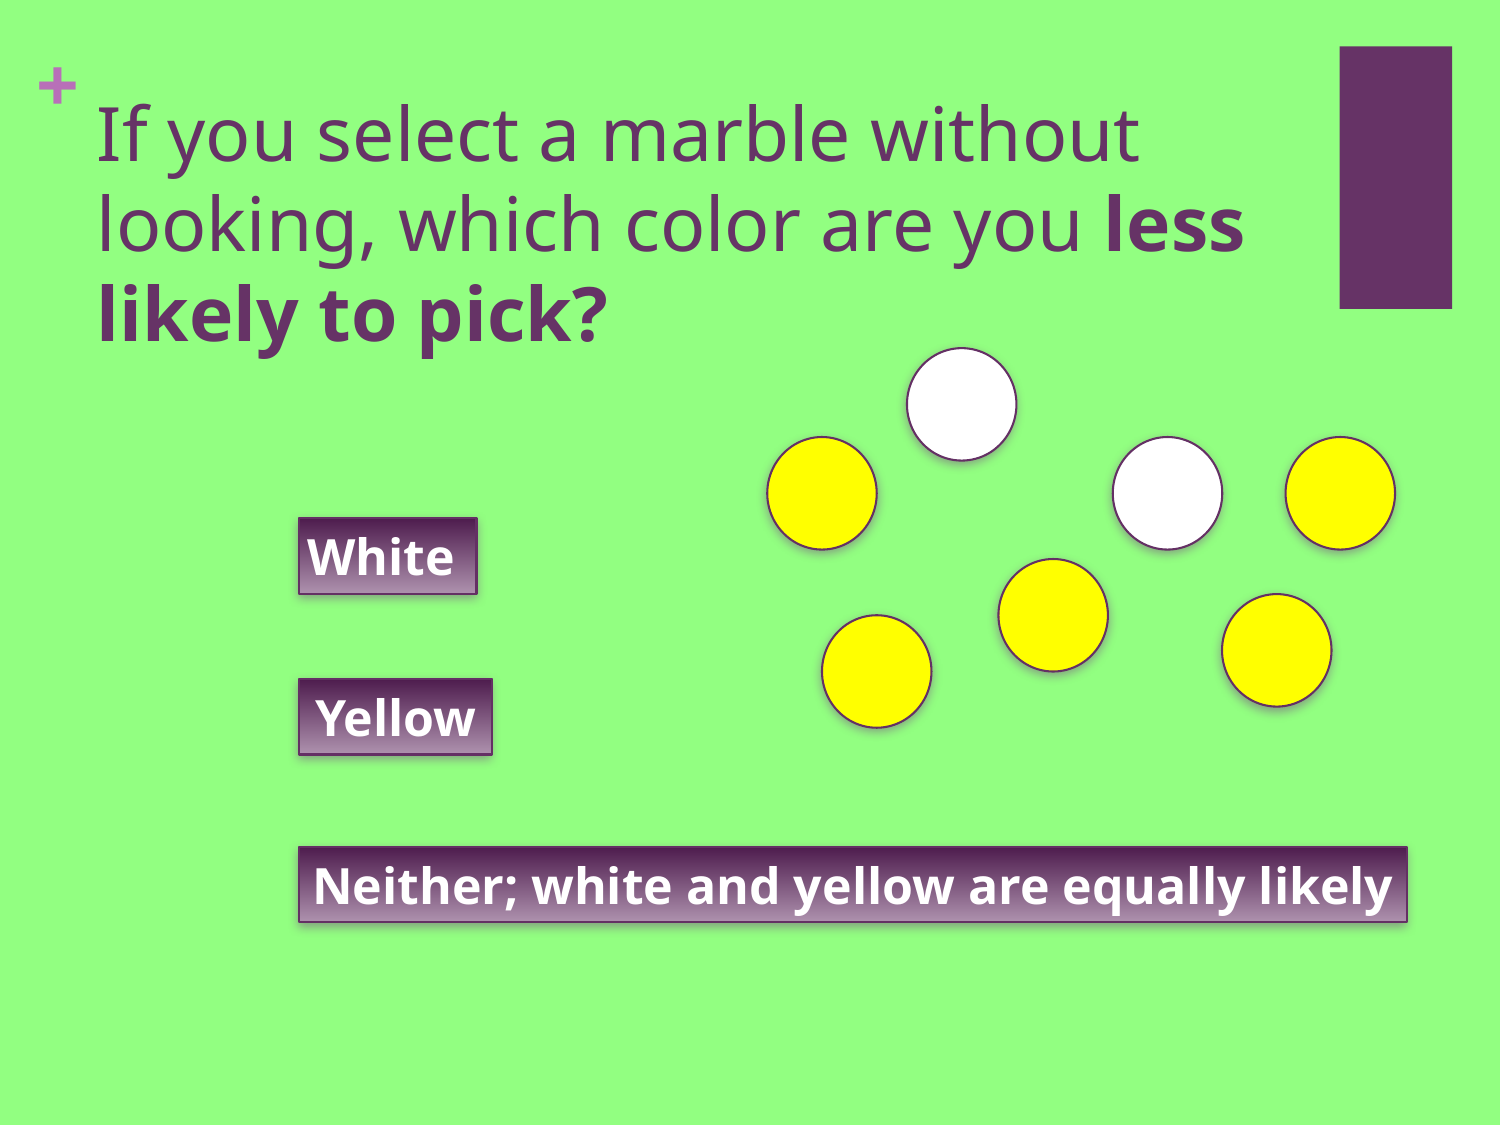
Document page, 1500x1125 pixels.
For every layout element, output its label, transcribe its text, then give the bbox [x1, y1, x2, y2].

text_box [766, 435, 878, 551]
text_box [997, 557, 1109, 673]
text_box [820, 614, 933, 729]
text_box Neither; white and yellow are equally likely [297, 846, 1409, 922]
text_box [1284, 435, 1397, 551]
text_box [1111, 435, 1224, 551]
text_box White [292, 518, 483, 593]
text_box [905, 347, 1018, 462]
text_box Yellow [300, 678, 492, 754]
title If you select a marble without looking, which color are you less likely to pick? [81, 79, 1322, 263]
text_box [1220, 593, 1333, 708]
